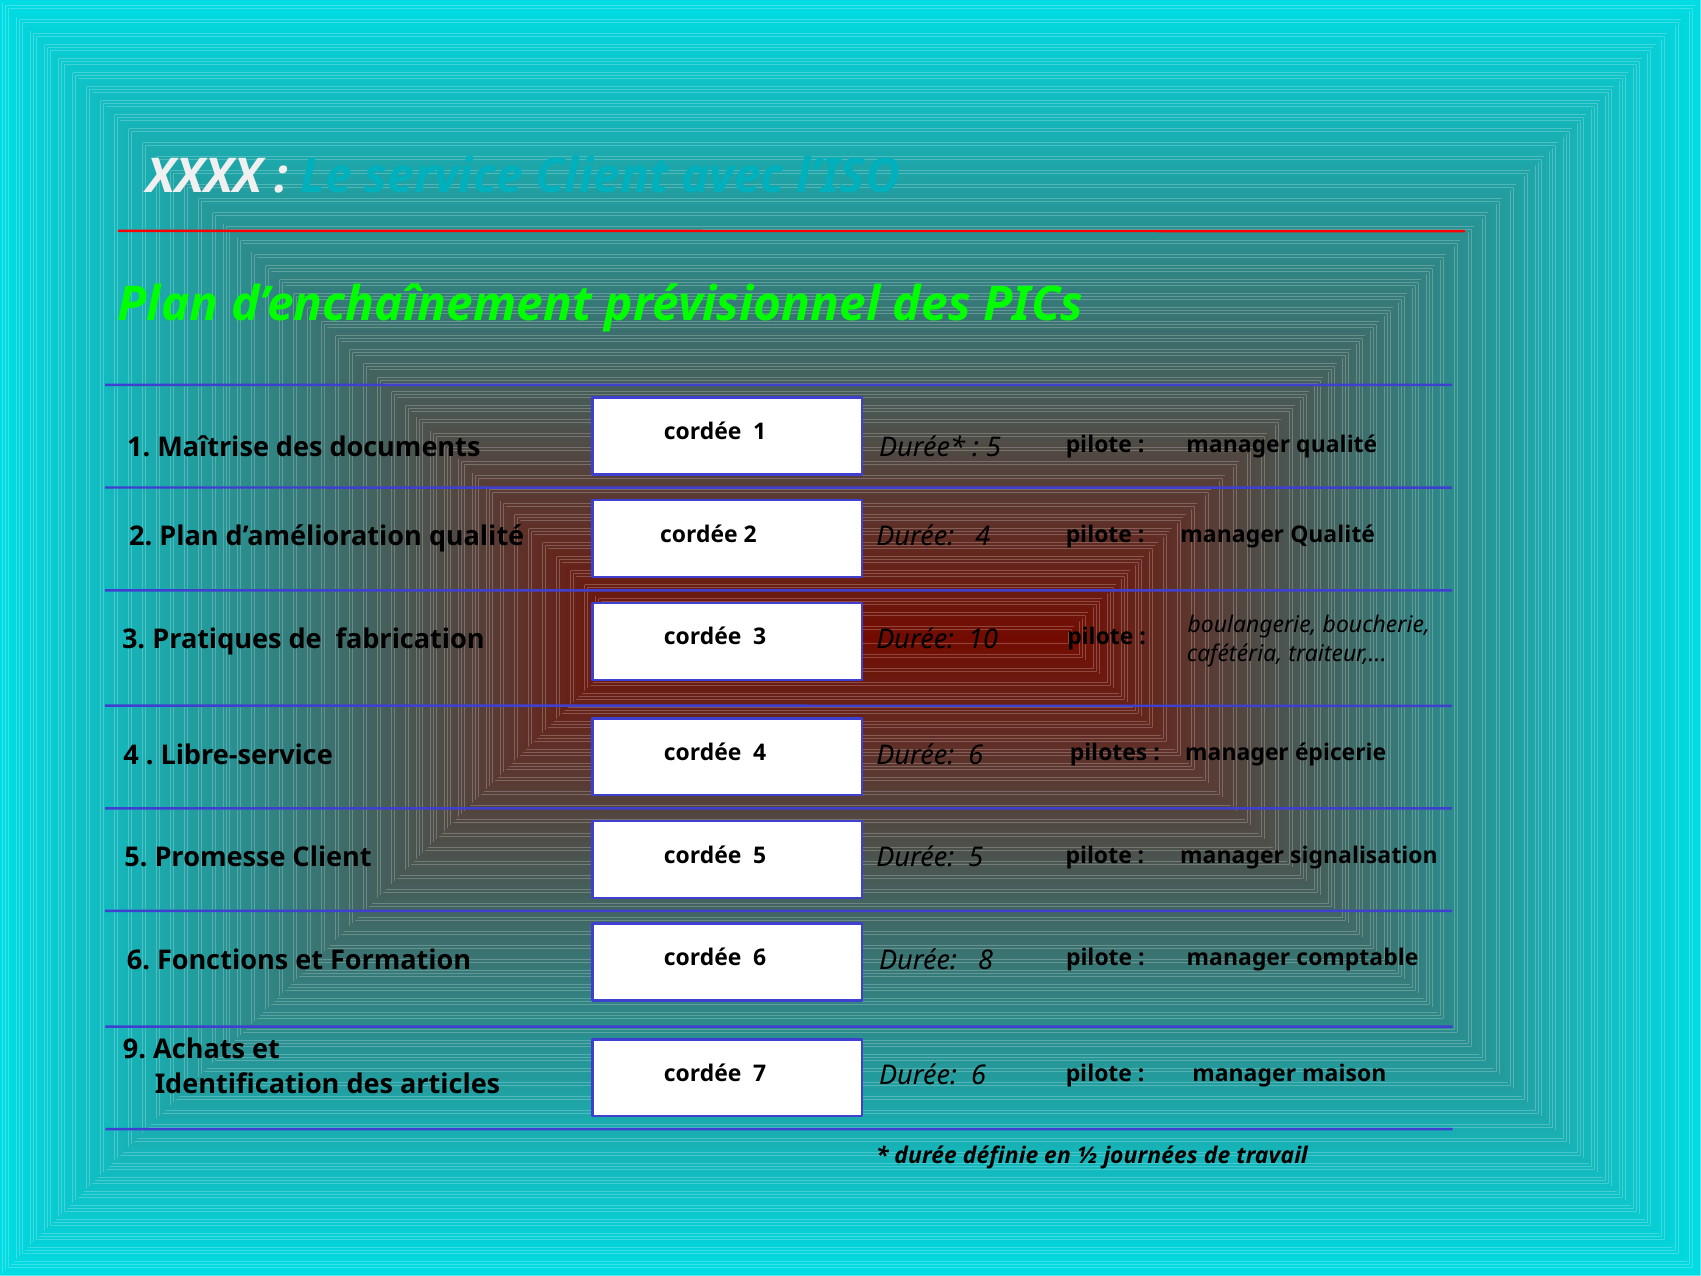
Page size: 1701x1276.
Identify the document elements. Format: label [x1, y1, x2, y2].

text_box [79, 115, 1479, 1181]
